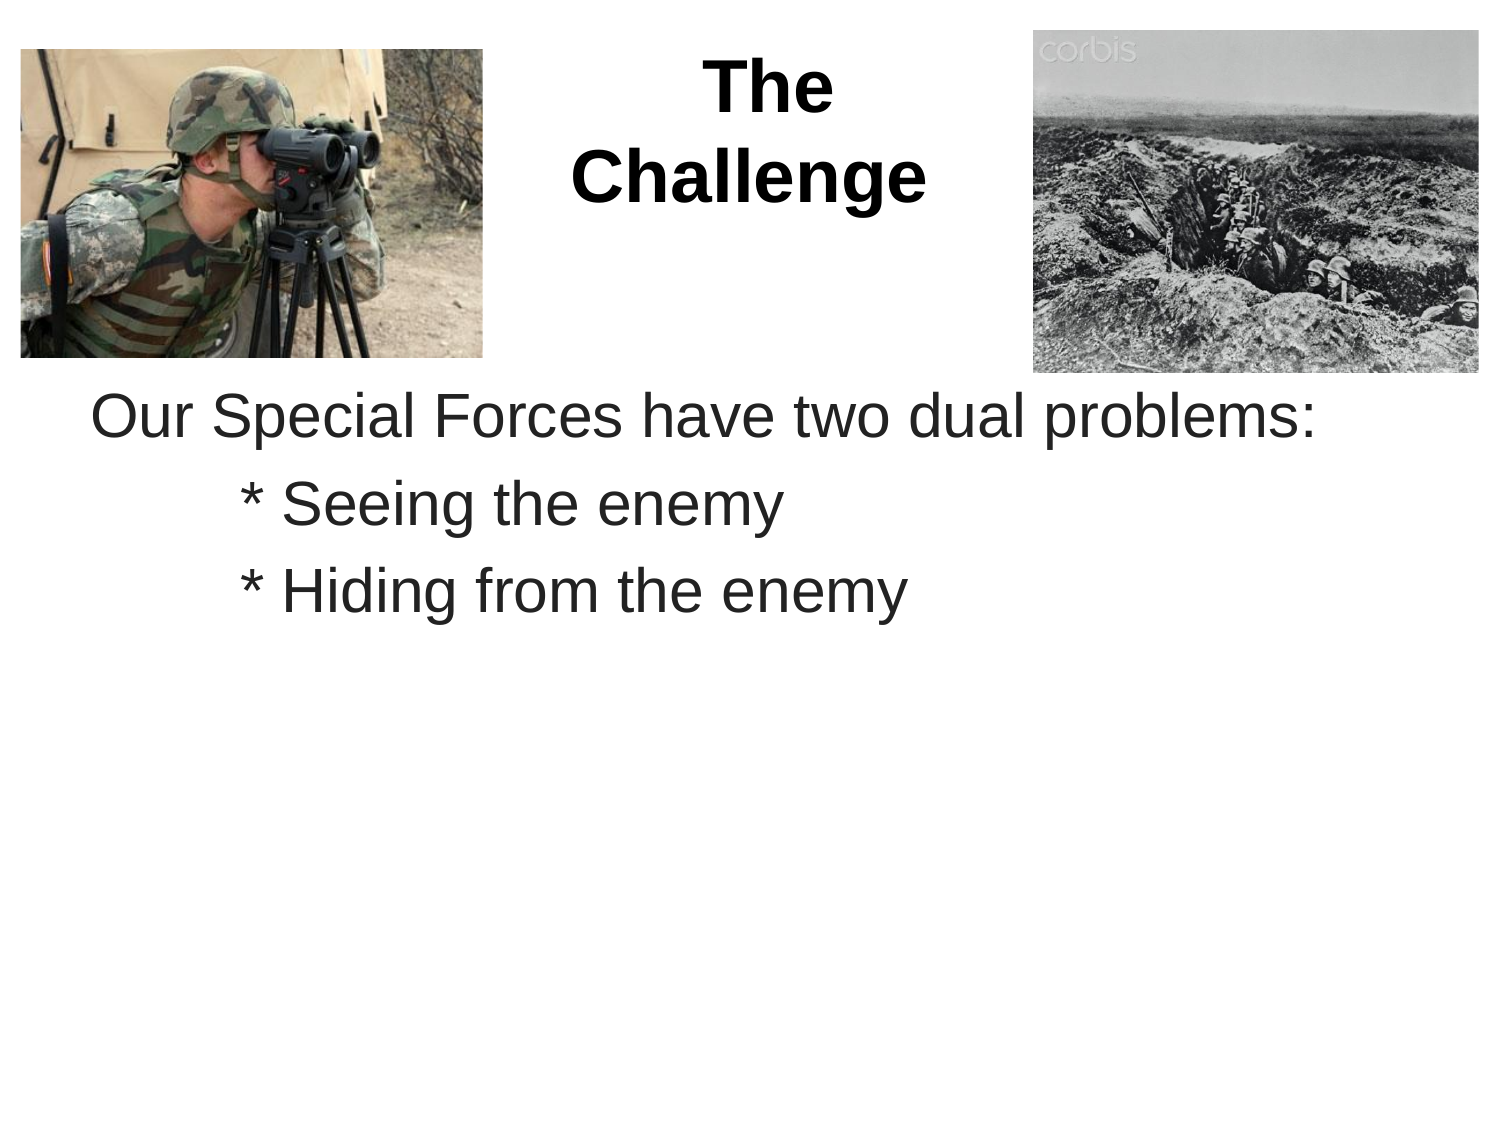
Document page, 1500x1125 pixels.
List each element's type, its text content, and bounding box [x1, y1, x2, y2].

title The Challenge [75, 45, 1033, 233]
text_box [1033, 30, 1479, 373]
text_box [20, 49, 483, 358]
list Our Special Forces have two dual problems: * Seeing the enemy * Hiding from the enemy [75, 360, 1425, 1078]
